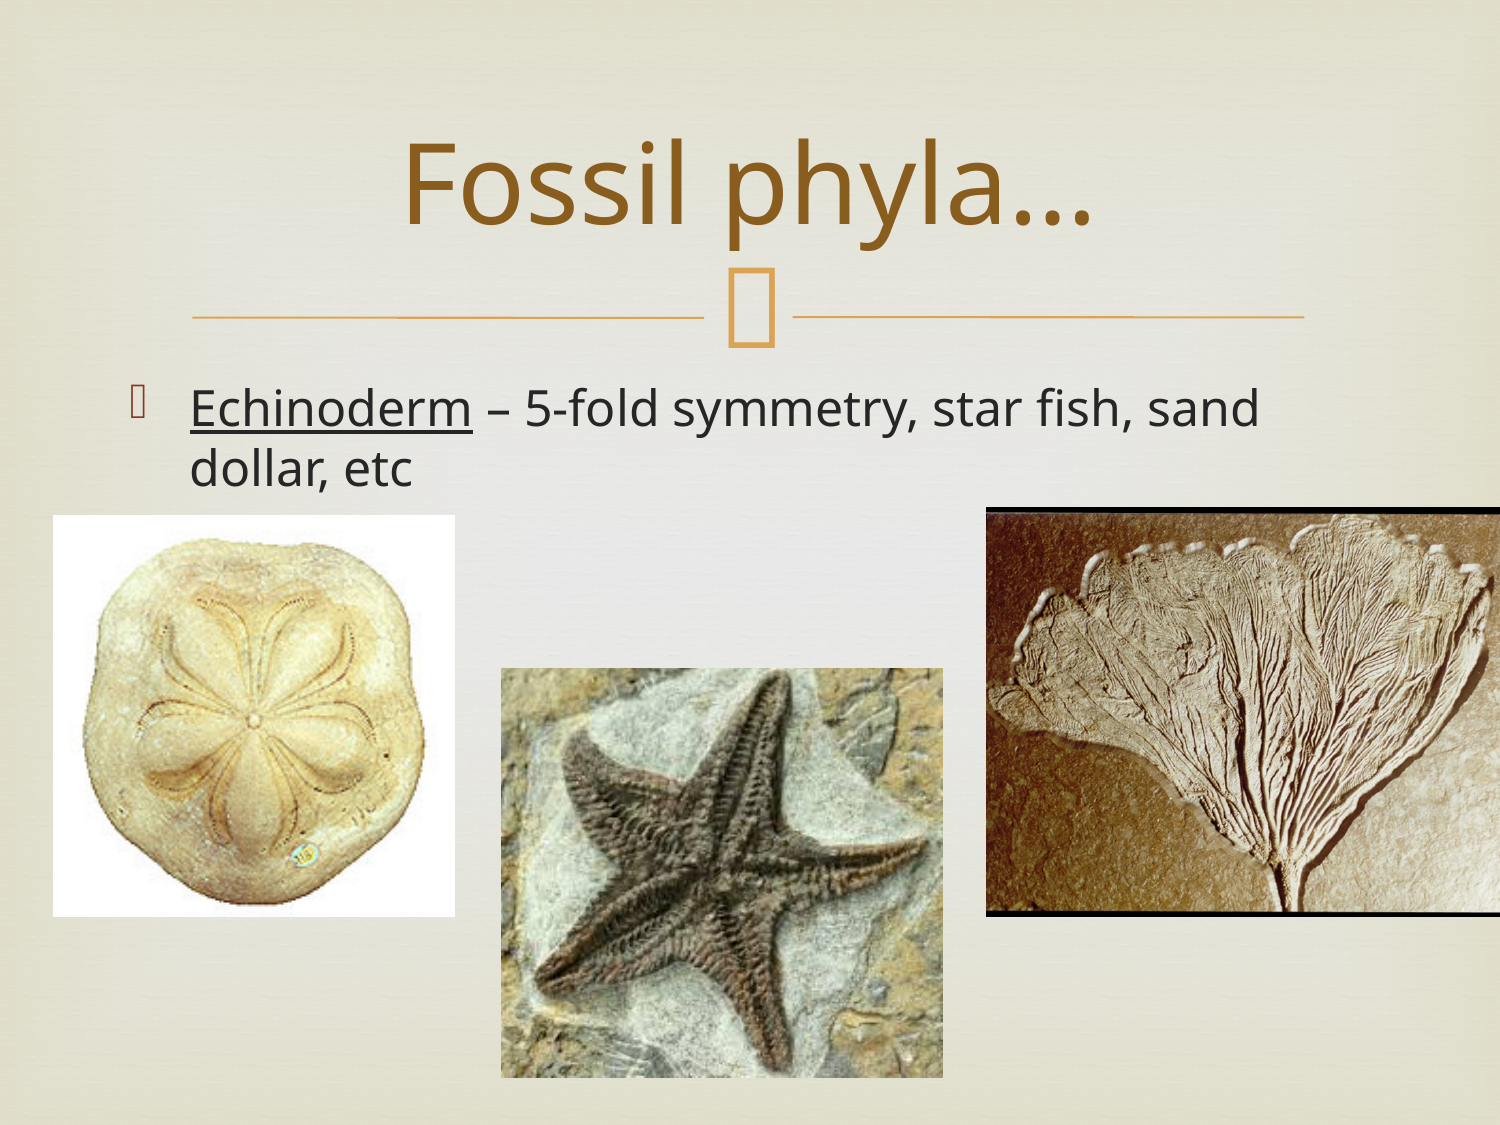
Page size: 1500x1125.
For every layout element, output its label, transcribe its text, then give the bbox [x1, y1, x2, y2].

picture [501, 668, 943, 1078]
picture [52, 514, 456, 918]
list Echinoderm – 5-fold symmetry, star fish, sand dollar, etc [114, 368, 1386, 1005]
picture [985, 507, 1500, 918]
title Fossil phyla… [112, 93, 1386, 267]
